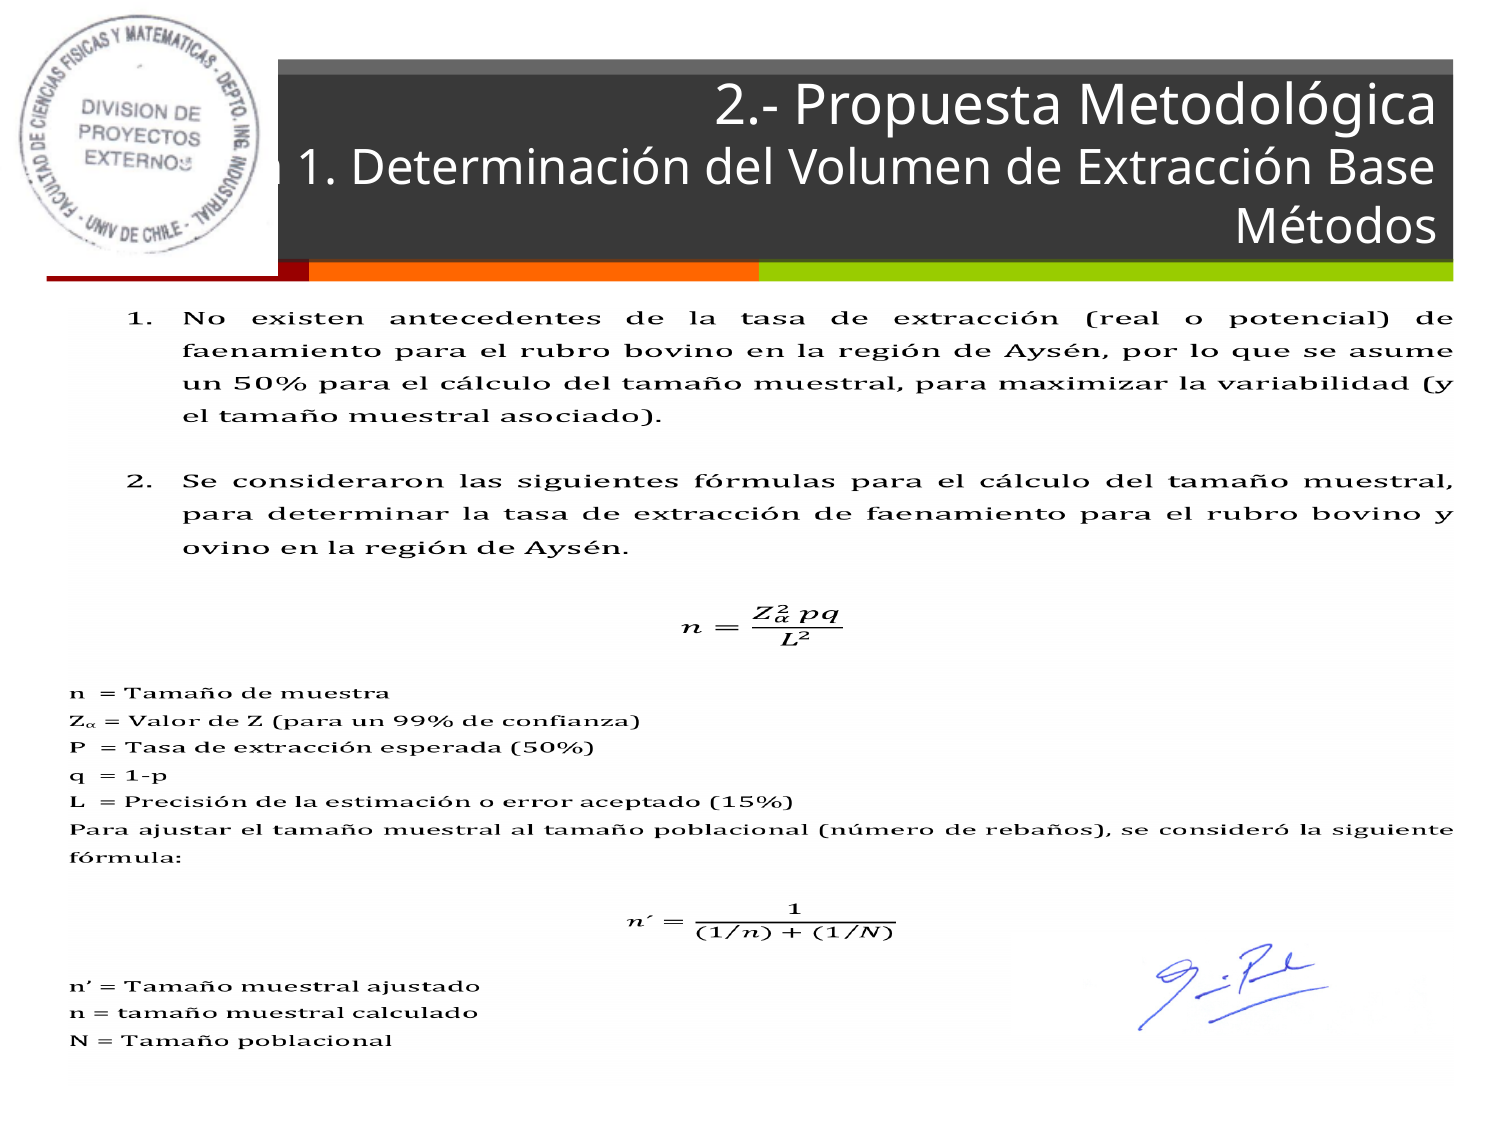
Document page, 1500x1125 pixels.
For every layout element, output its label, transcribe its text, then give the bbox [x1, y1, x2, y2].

title 2.- Propuesta Metodológica Etapa 1. Determinación del Volumen de Extracción Base Métodos [284, 59, 1454, 263]
picture [67, 307, 1454, 1086]
picture [0, 0, 278, 277]
